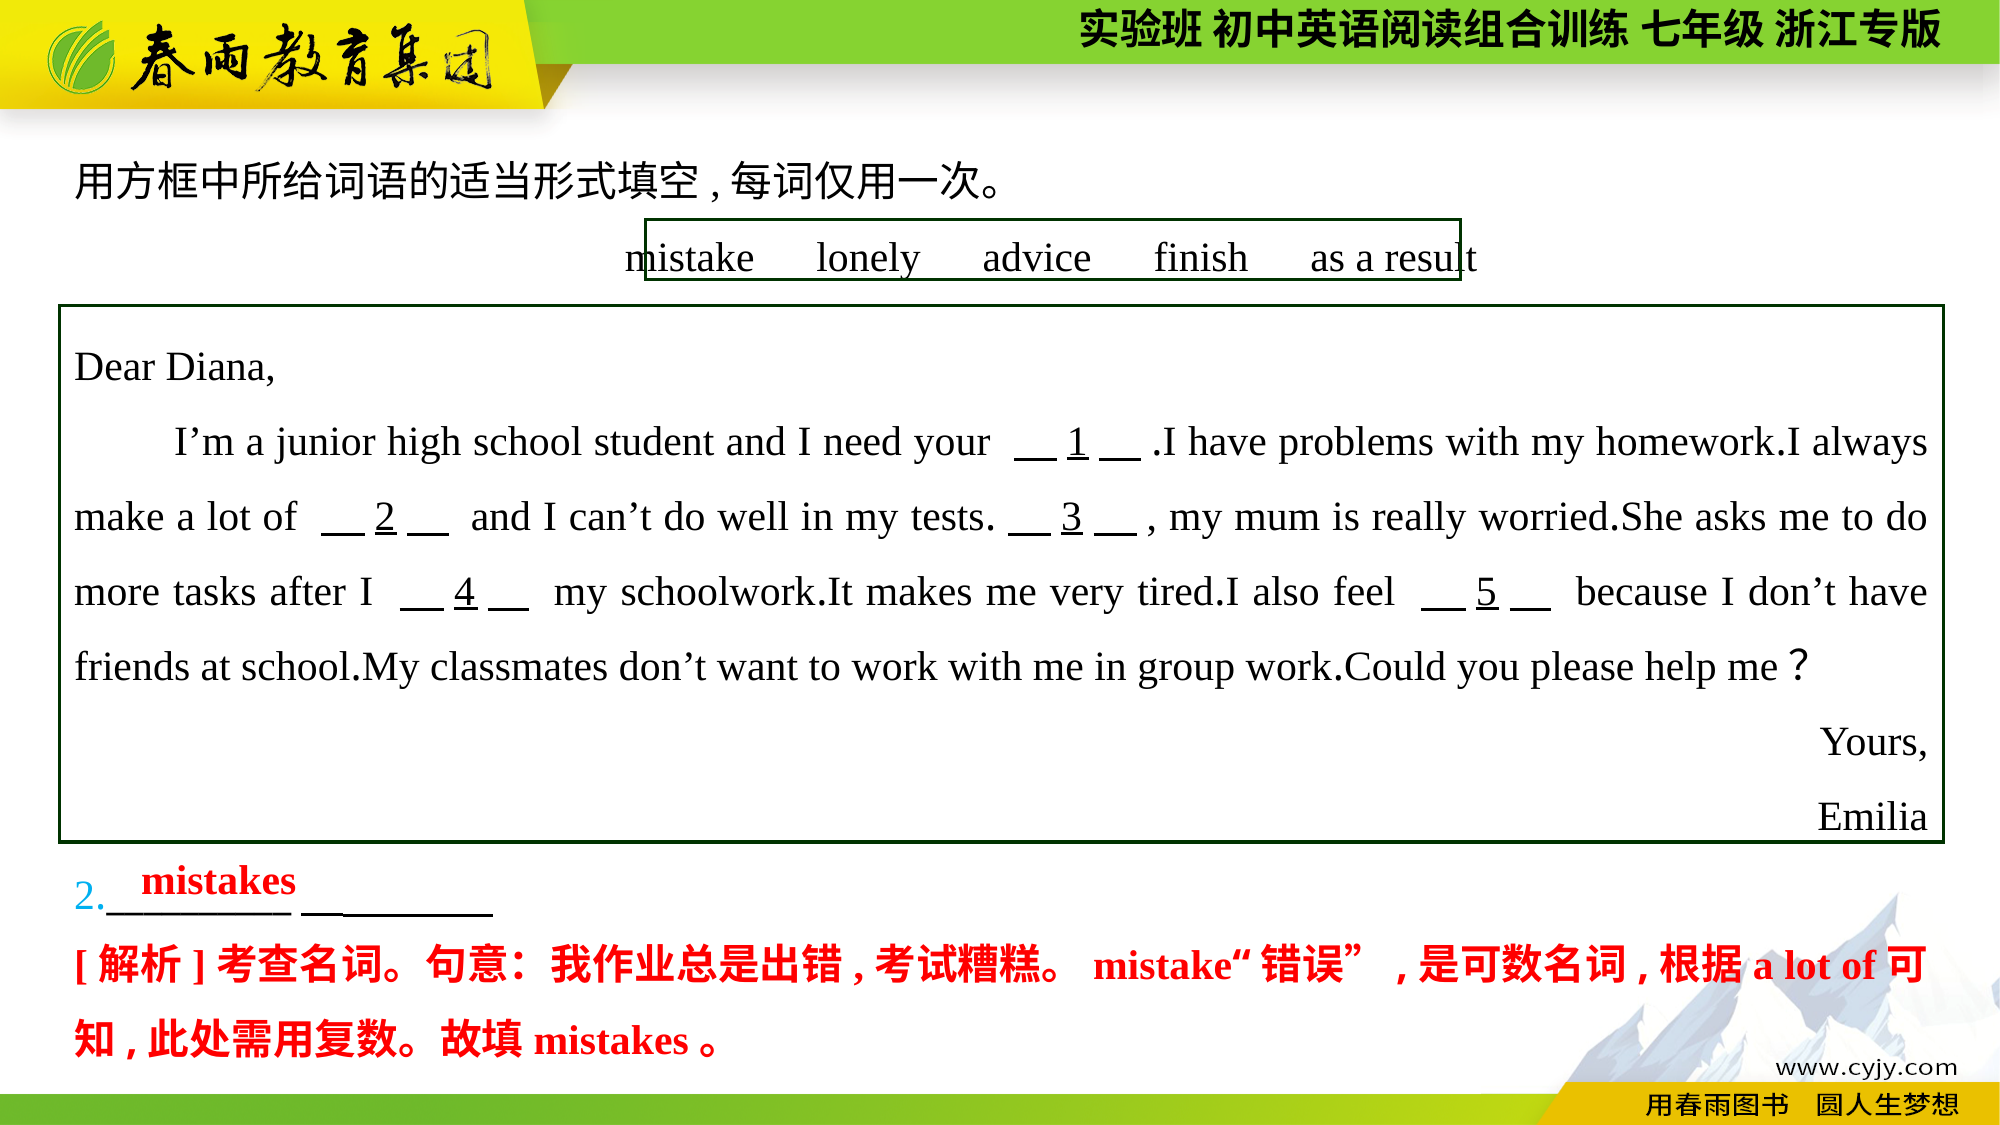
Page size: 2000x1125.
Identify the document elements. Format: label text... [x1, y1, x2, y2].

text_box [解析]考查名词。句意：我作业总是出错,考试糟糕。mistake“错误”,是可数名词,根据a lot of可知,此处需用复数。故填mistakes。 [59, 905, 1944, 1070]
text_box [59, 305, 1944, 822]
picture [0, 0, 2000, 1125]
text_box [645, 219, 1461, 280]
list 用方框中所给词语的适当形式填空,每词仅用一次。 mistake lonely advice finish as a result [59, 122, 1944, 280]
text_box mistakes [126, 846, 312, 905]
text_box 2.__________ [59, 822, 1944, 905]
